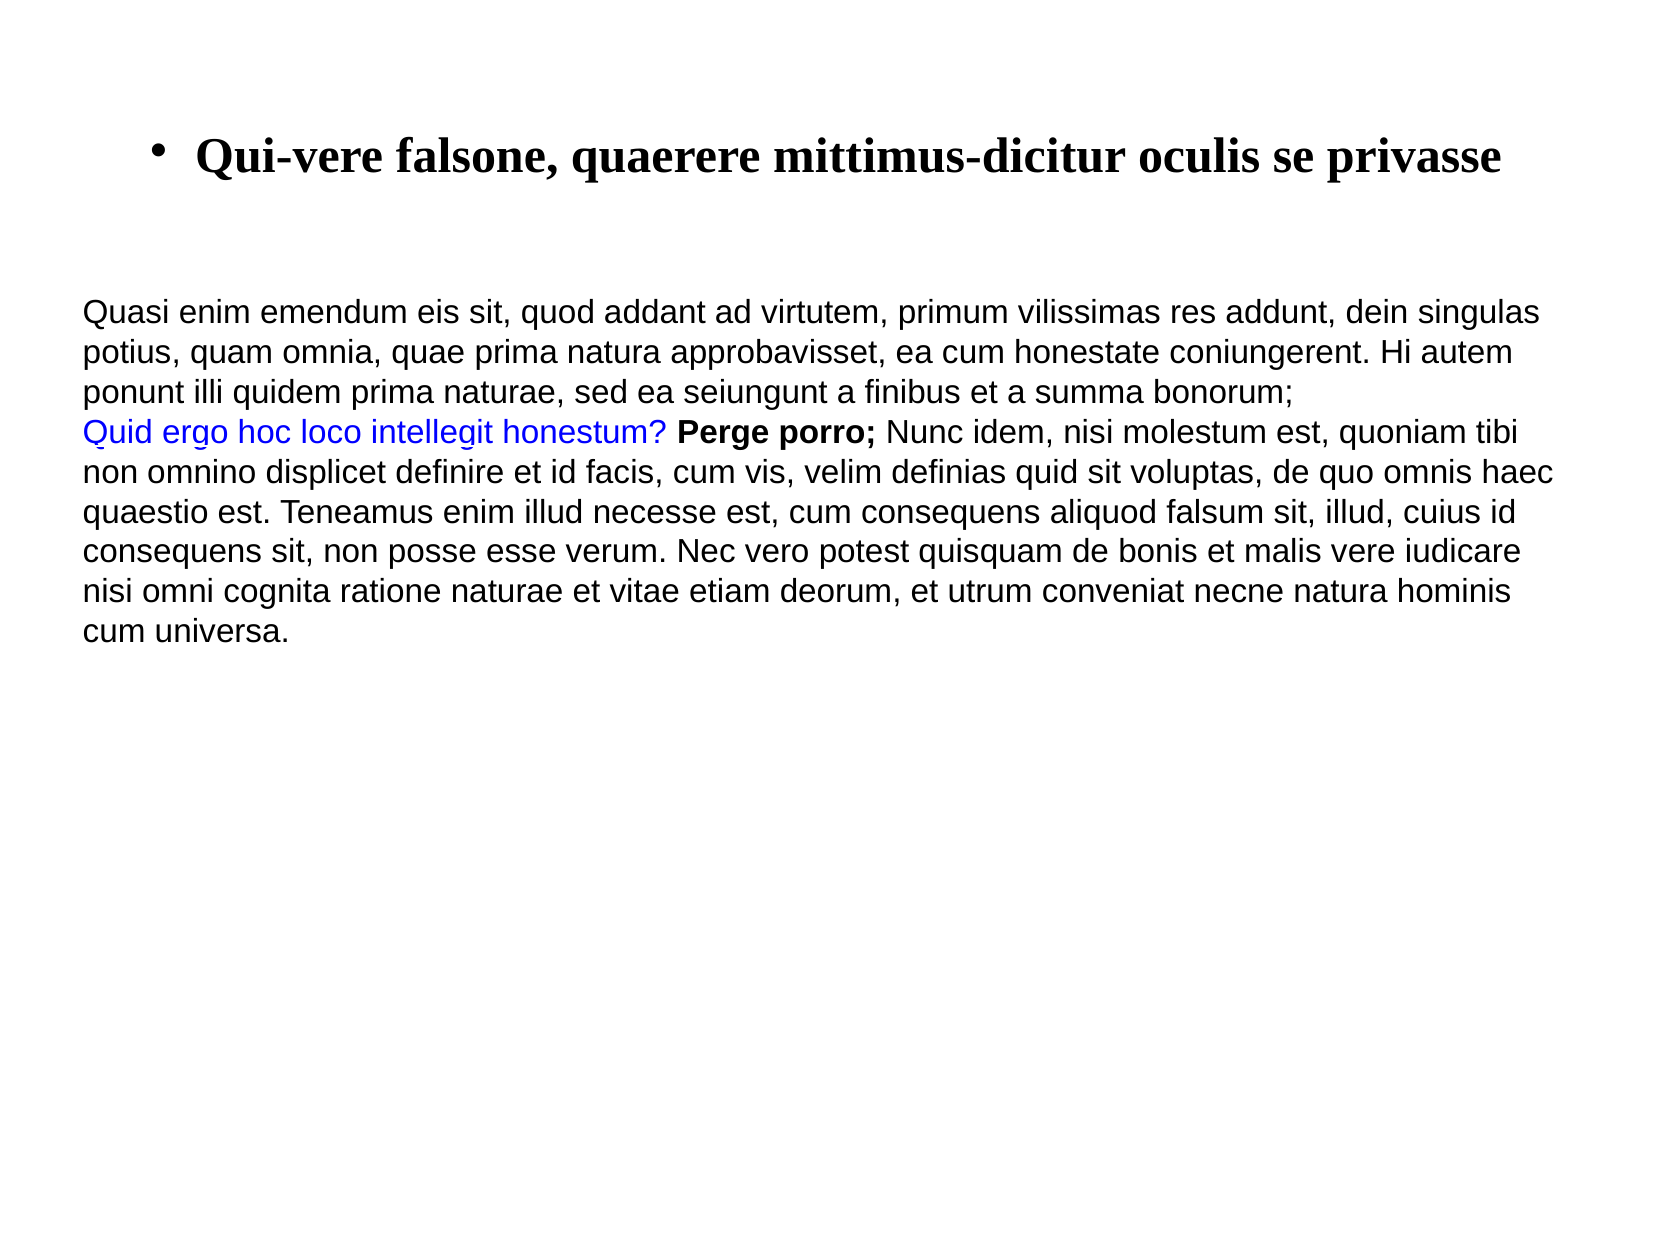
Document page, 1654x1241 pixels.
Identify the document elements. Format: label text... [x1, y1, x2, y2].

text_box Qui-vere falsone, quaerere mittimus-dicitur oculis se privasse [82, 49, 1571, 257]
text_box Quasi enim emendum eis sit, quod addant ad virtutem, primum vilissimas res addunt, dein singulas potius, quam omnia, quae prima natura approbavisset, ea cum honestate coniungerent. Hi autem ponunt illi quidem prima naturae, sed ea seiungunt a finibus et a summa bonorum; Quid ergo hoc loco intellegit honestum? Perge porro; Nunc idem, nisi molestum est, quoniam tibi non omnino displicet definire et id facis, cum vis, velim definias quid sit voluptas, de quo omnis haec quaestio est. Teneamus enim illud necesse est, cum consequens aliquod falsum sit, illud, cuius id consequens sit, non posse esse verum. Nec vero potest quisquam de bonis et malis vere iudicare nisi omni cognita ratione naturae et vitae etiam deorum, et utrum conveniat necne natura hominis cum universa. [82, 290, 1571, 1010]
